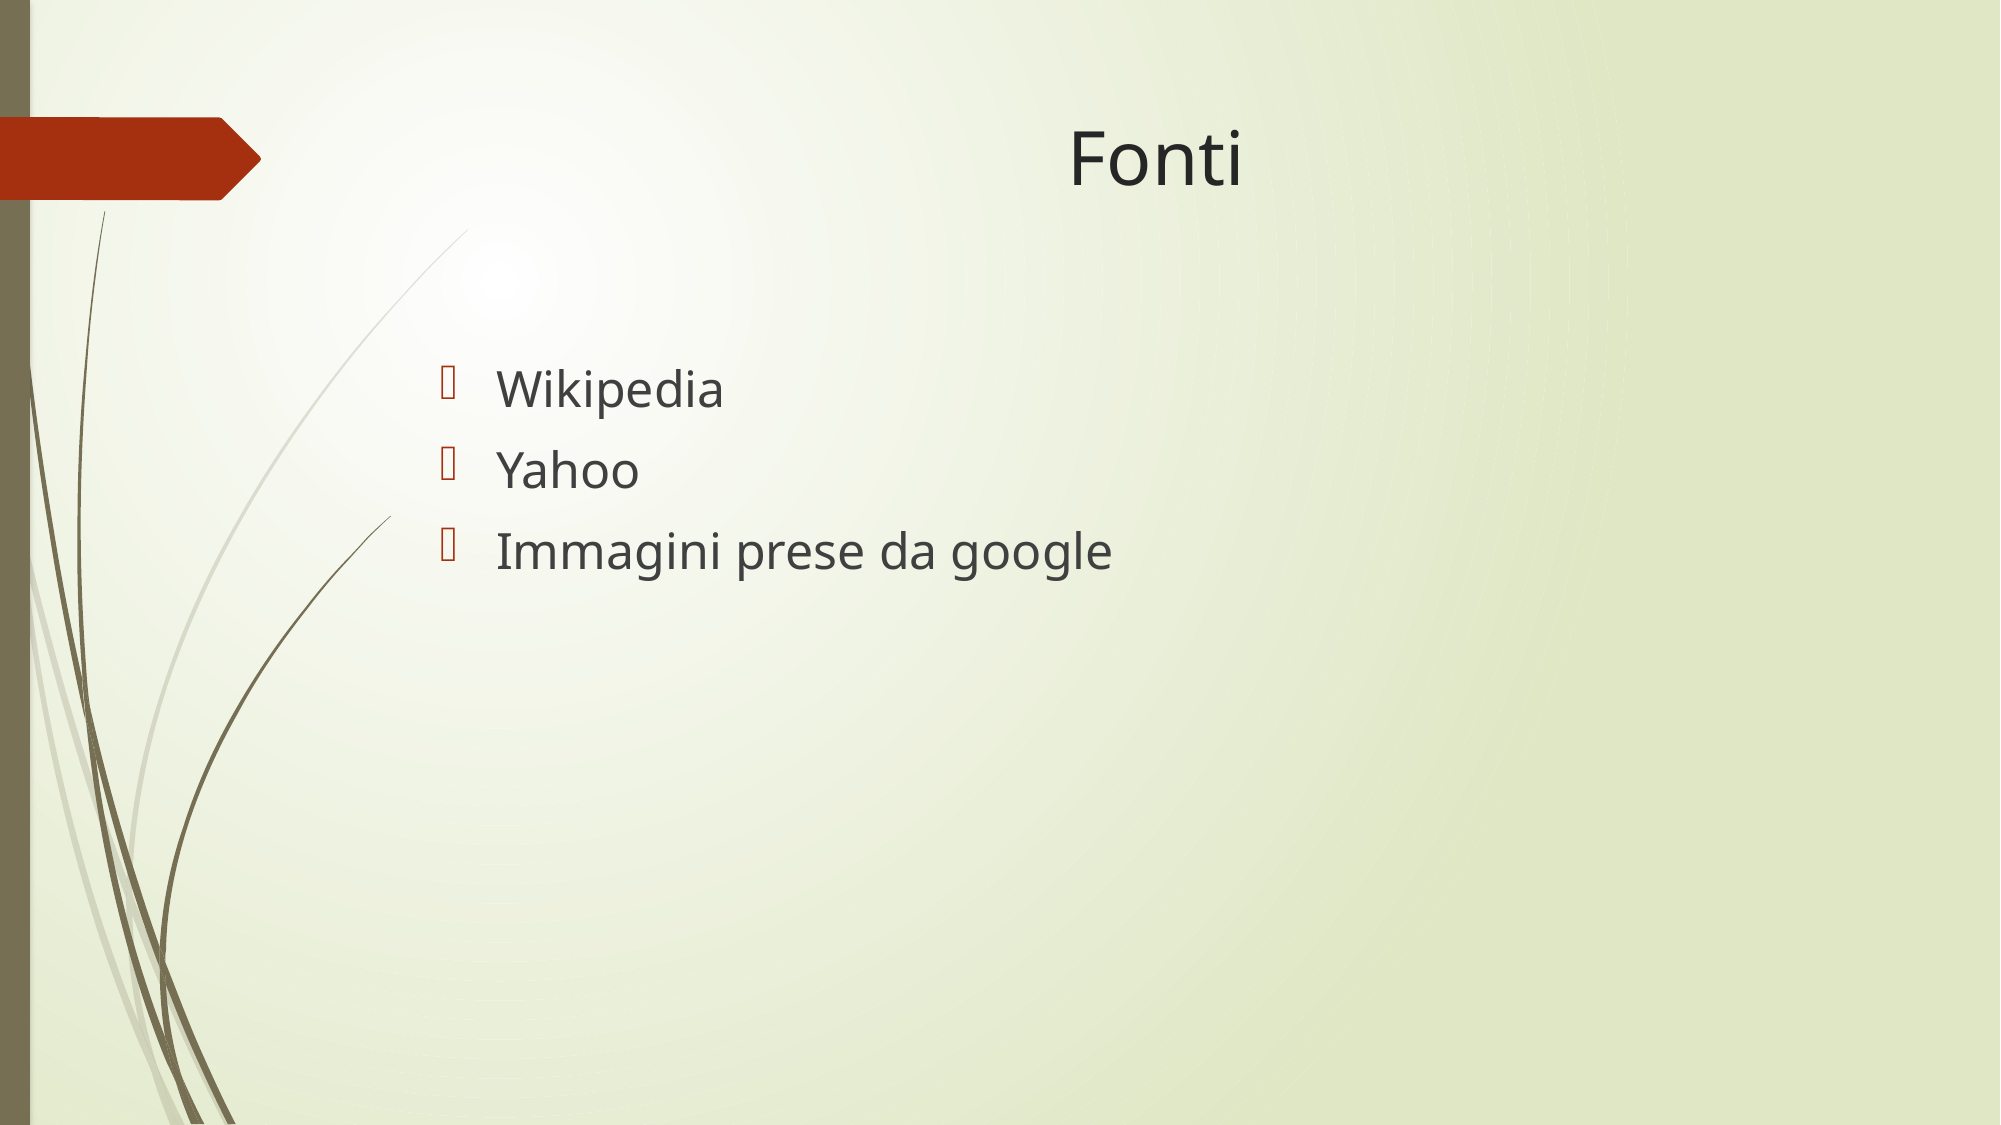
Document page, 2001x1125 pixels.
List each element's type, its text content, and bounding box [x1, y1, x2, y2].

title Fonti [425, 102, 1888, 313]
list Wikipedia Yahoo Immagini prese da google [424, 350, 1888, 970]
